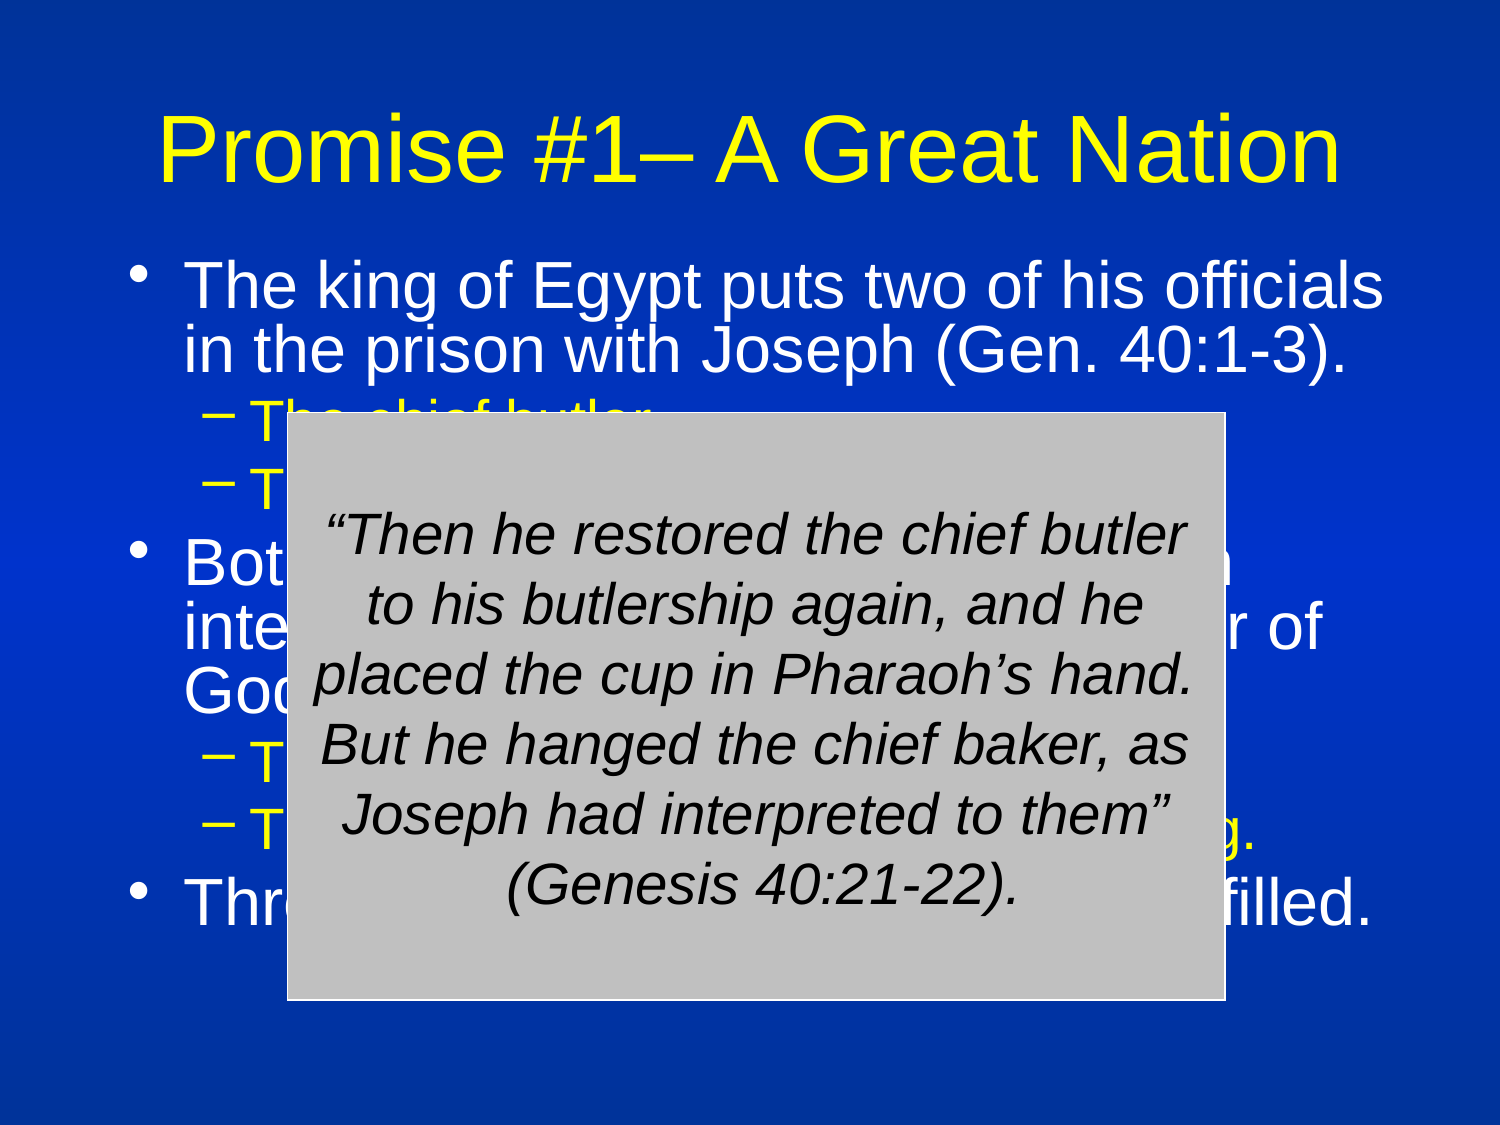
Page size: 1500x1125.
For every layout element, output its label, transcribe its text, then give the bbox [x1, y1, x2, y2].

title Promise #1– A Great Nation [37, 50, 1463, 238]
text_box “Then he restored the chief butler to his butlership again, and he placed the cup in Pharaoh’s hand. But he hanged the chief baker, as Joseph had interpreted to them” (Genesis 40:21-22). [287, 412, 1225, 1000]
list The king of Egypt puts two of his officials in the prison with Joseph (Gen. 40:1-3). The chief butler. The chief baker. Both men have dreams and Joseph interprets their dreams by the power of God (Gen. 40:8-18). The butler will be restored to office. The baker will be executed by the king. Three days later the dreams are fulfilled. [112, 249, 1438, 963]
